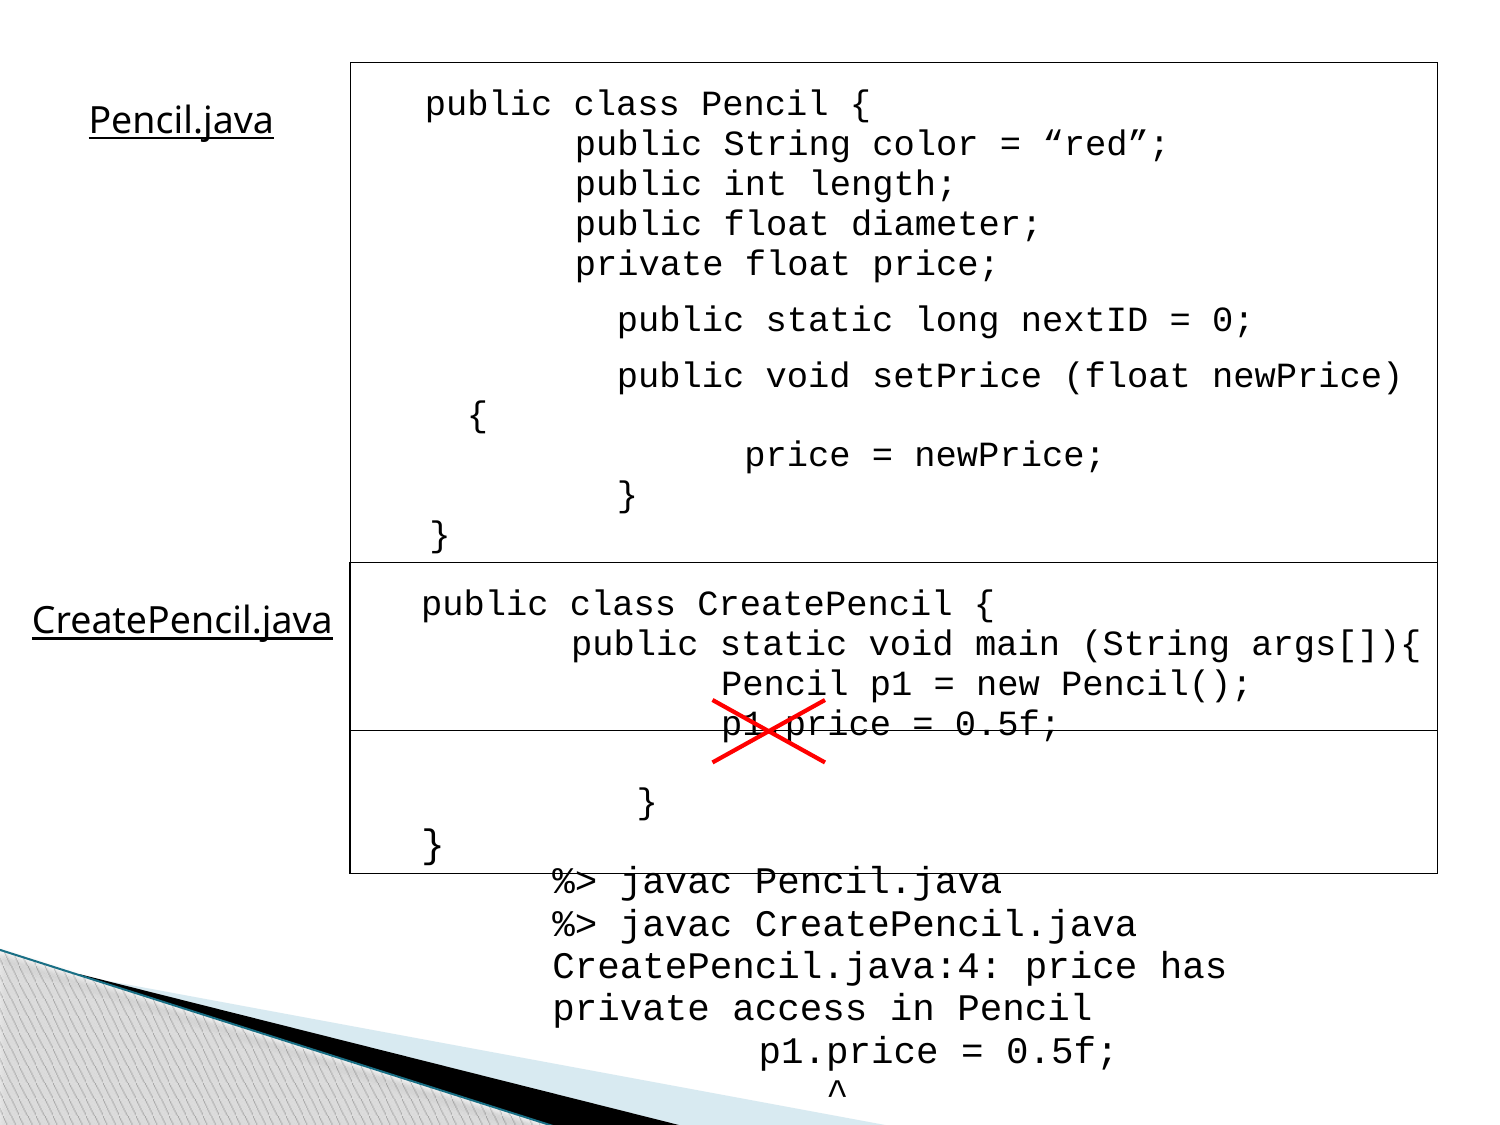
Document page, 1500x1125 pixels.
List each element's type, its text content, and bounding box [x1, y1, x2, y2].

list public class Pencil { public String color = “red”; public int length; public float diameter; private float price; public static long nextID = 0; public void setPrice (float newPrice) { price = newPrice; } } [350, 62, 1438, 562]
text_box %> javac Pencil.java %> javac CreatePencil.java CreatePencil.java:4: price has private access in Pencil p1.price = 0.5f; ^ [537, 838, 1500, 1114]
text_box public class CreatePencil { public static void main (String args[]){ Pencil p1 = new Pencil(); p1.price = 0.5f; } } [350, 562, 1438, 874]
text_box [712, 699, 826, 763]
text_box Pencil.java [62, 74, 300, 163]
text_box CreatePencil.java [24, 574, 340, 663]
